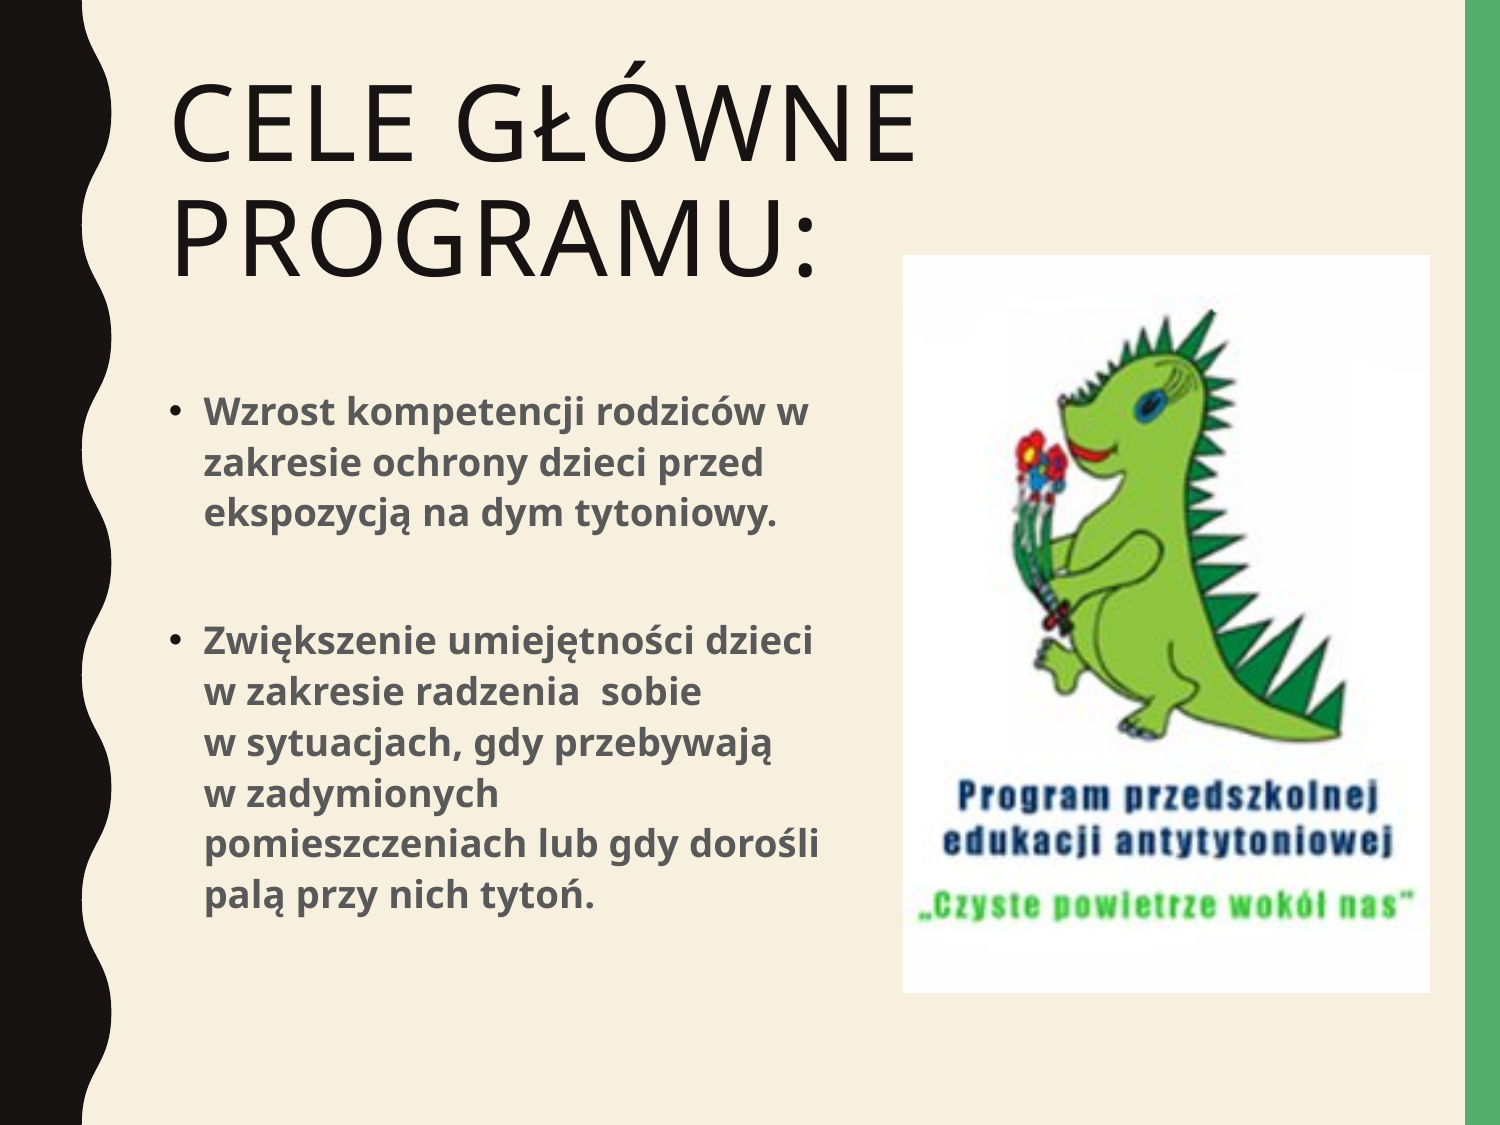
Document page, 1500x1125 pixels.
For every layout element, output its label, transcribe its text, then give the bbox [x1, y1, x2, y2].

list Wzrost kompetencji rodziców w zakresie ochrony dzieci przed ekspozycją na dym tytoniowy. Zwiększenie umiejętności dzieci w zakresie radzenia sobie w sytuacjach, gdy przebywają w zadymionych pomieszczeniach lub gdy dorośli palą przy nich tytoń. [154, 375, 845, 965]
title Cele główne programu: [154, 62, 1407, 308]
picture [903, 255, 1430, 993]
